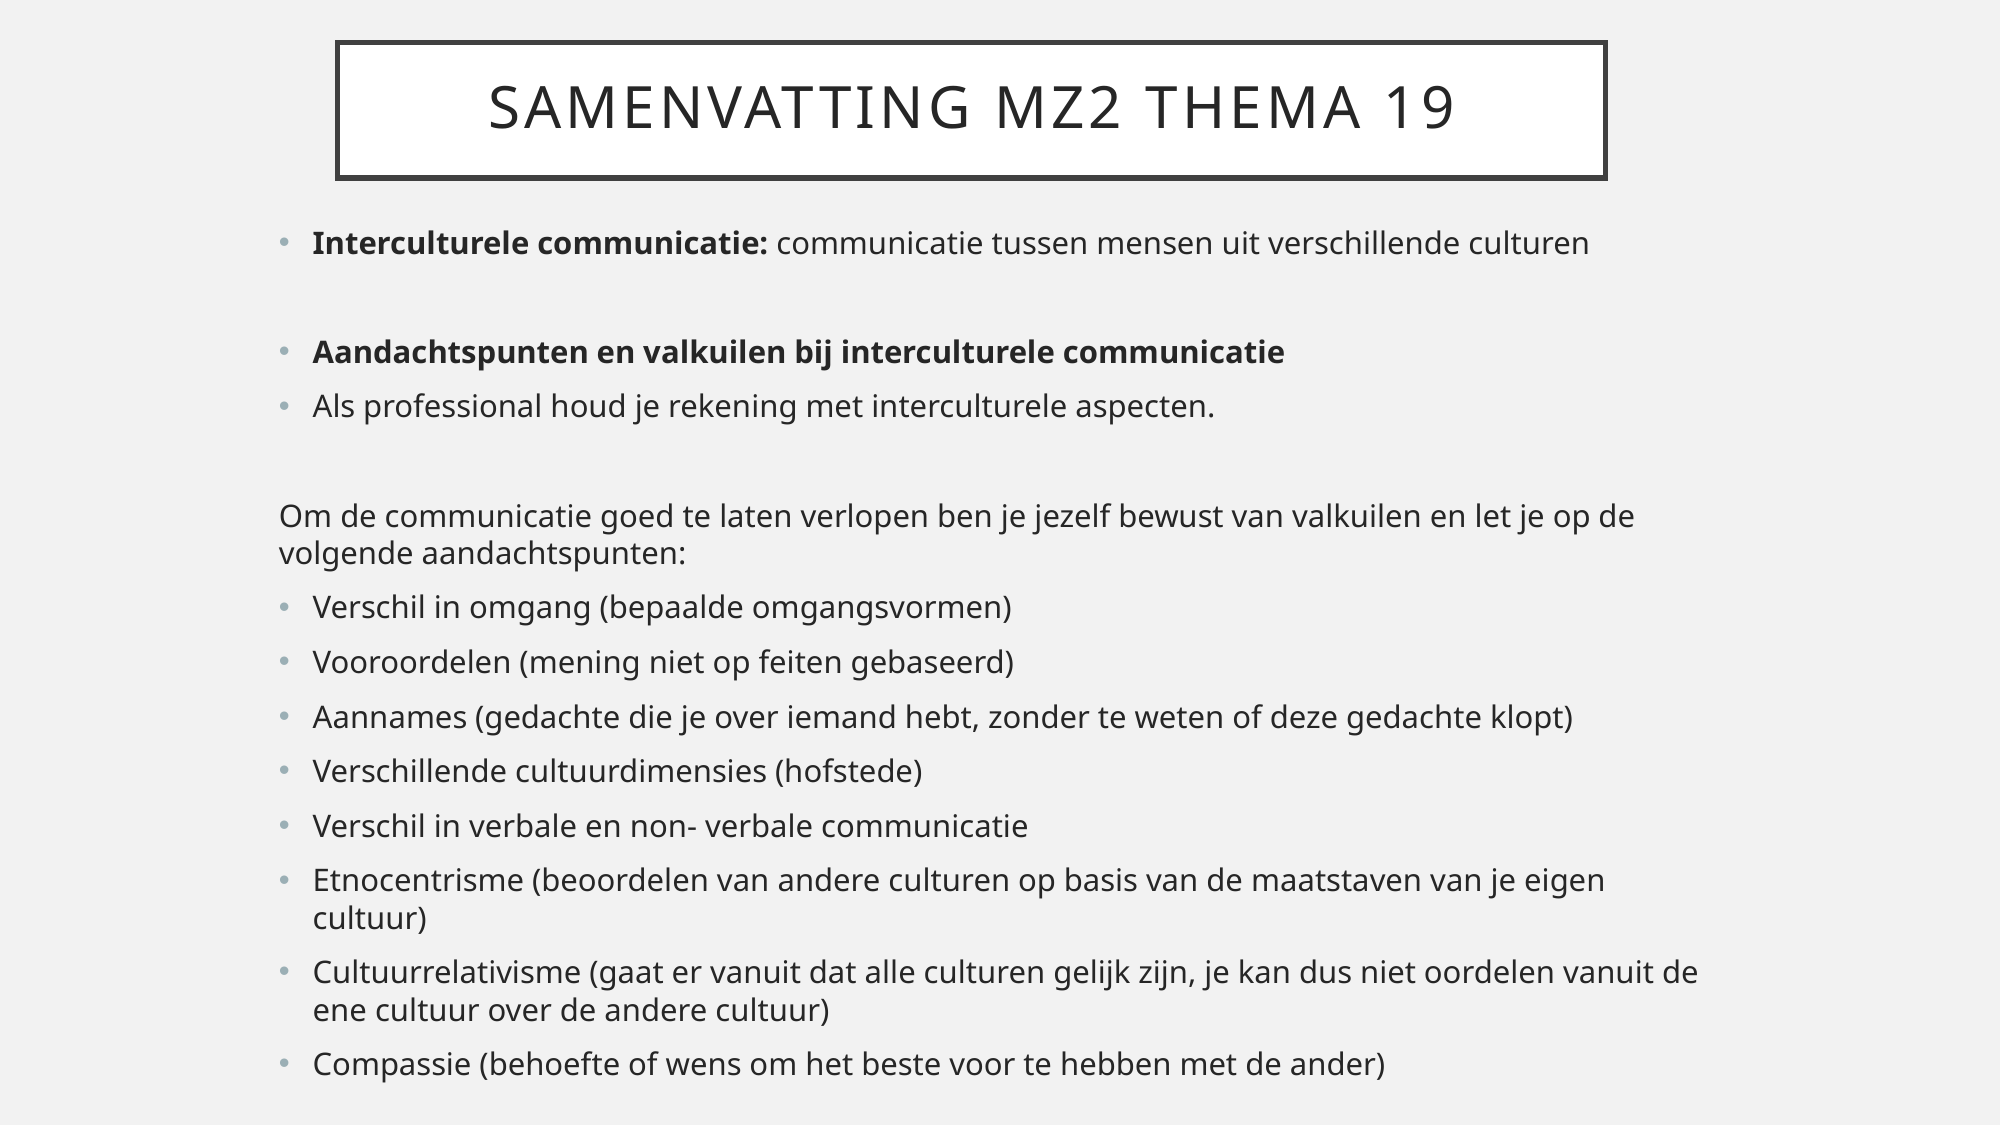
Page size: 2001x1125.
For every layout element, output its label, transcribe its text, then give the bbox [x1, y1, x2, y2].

title Samenvatting MZ2 thema 19 [335, 40, 1608, 181]
list Interculturele communicatie: communicatie tussen mensen uit verschillende culturen Aandachtspunten en valkuilen bij interculturele communicatie Als professional houd je rekening met interculturele aspecten. Om de communicatie goed te laten verlopen ben je jezelf bewust van valkuilen en let je op de volgende aandachtspunten: Verschil in omgang (bepaalde omgangsvormen) Vooroordelen (mening niet op feiten gebaseerd) Aannames (gedachte die je over iemand hebt, zonder te weten of deze gedachte klopt) Verschillende cultuurdimensies (hofstede) Verschil in verbale en non- verbale communicatie Etnocentrisme (beoordelen van andere culturen op basis van de maatstaven van je eigen cultuur) Cultuurrelativisme (gaat er vanuit dat alle culturen gelijk zijn, je kan dus niet oordelen vanuit de ene cultuur over de andere cultuur) Compassie (behoefte of wens om het beste voor te hebben met de ander) [264, 215, 1736, 1094]
